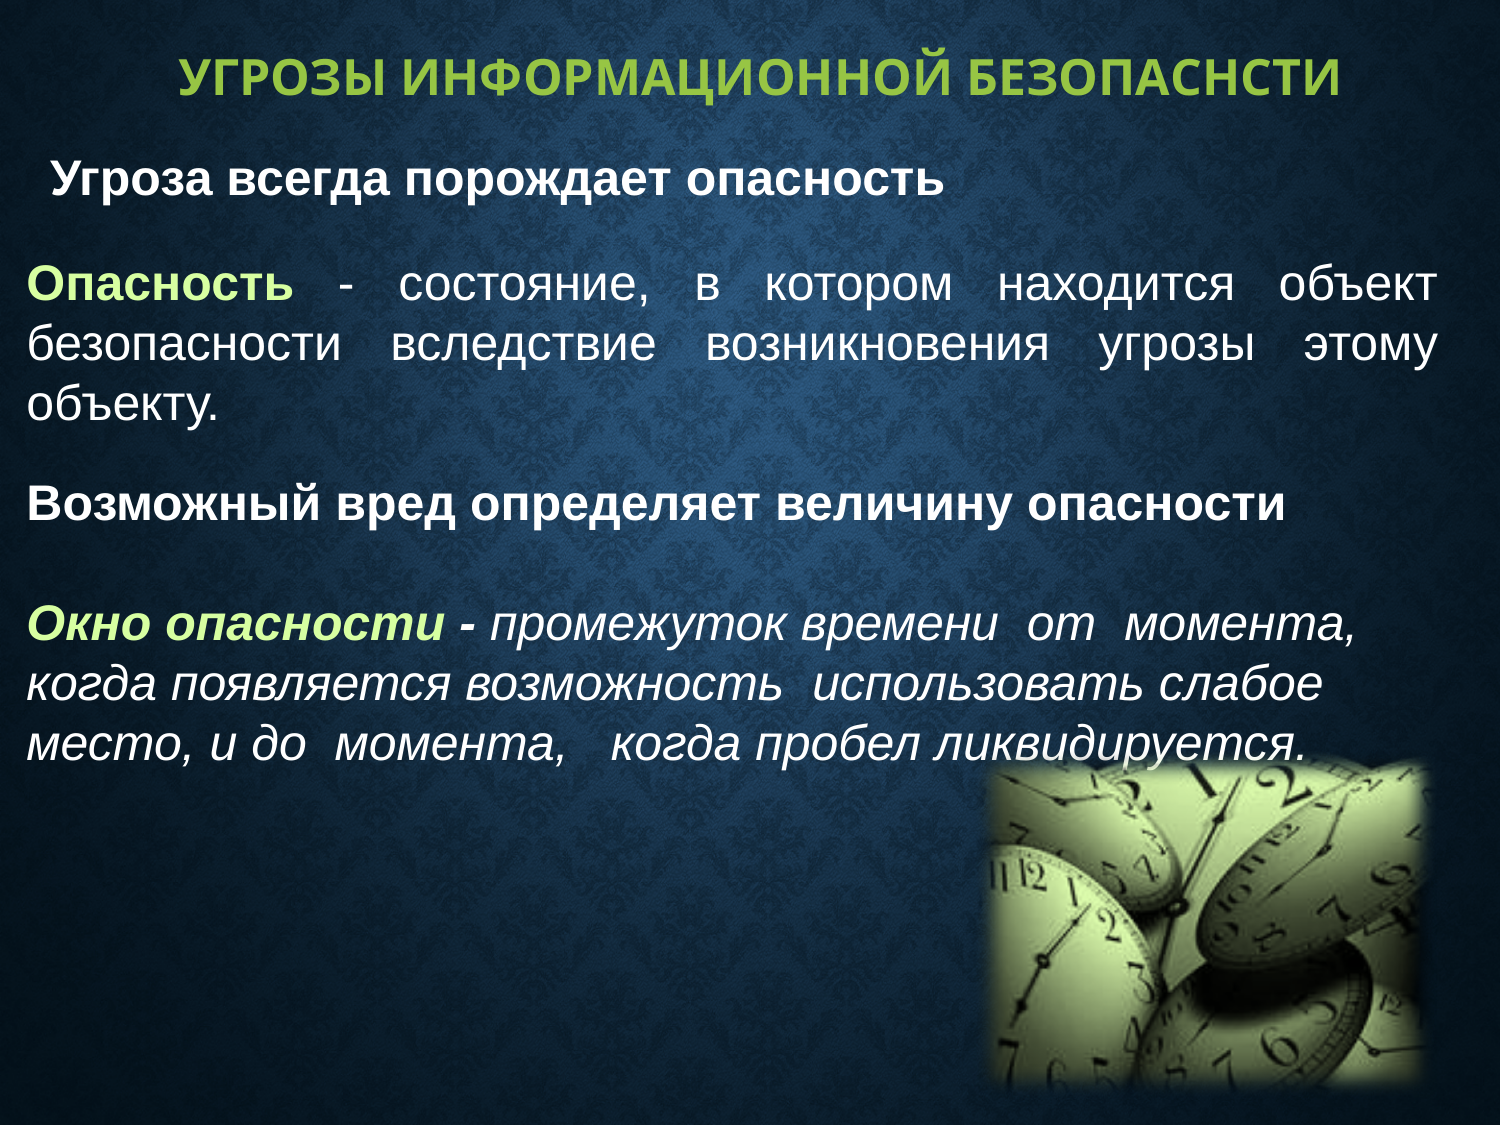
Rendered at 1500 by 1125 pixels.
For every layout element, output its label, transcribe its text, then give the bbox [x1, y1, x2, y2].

title УГРОЗЫ ИНФОРМАЦИОННОЙ БЕЗОПАСНСТИ [147, 43, 1374, 116]
picture [972, 749, 1438, 1100]
text_box Опасность - состояние, в котором находится объект безопасности вследствие возникновения угрозы этому объекту. Возможный вред определяет величину опасности Окно опасности - промежуток времени от момента, когда появляется возможность использовать слабое место, и до момента, когда пробел ликвидируется. [11, 243, 1453, 779]
text_box Угроза всегда порождает опасность [35, 138, 1454, 214]
